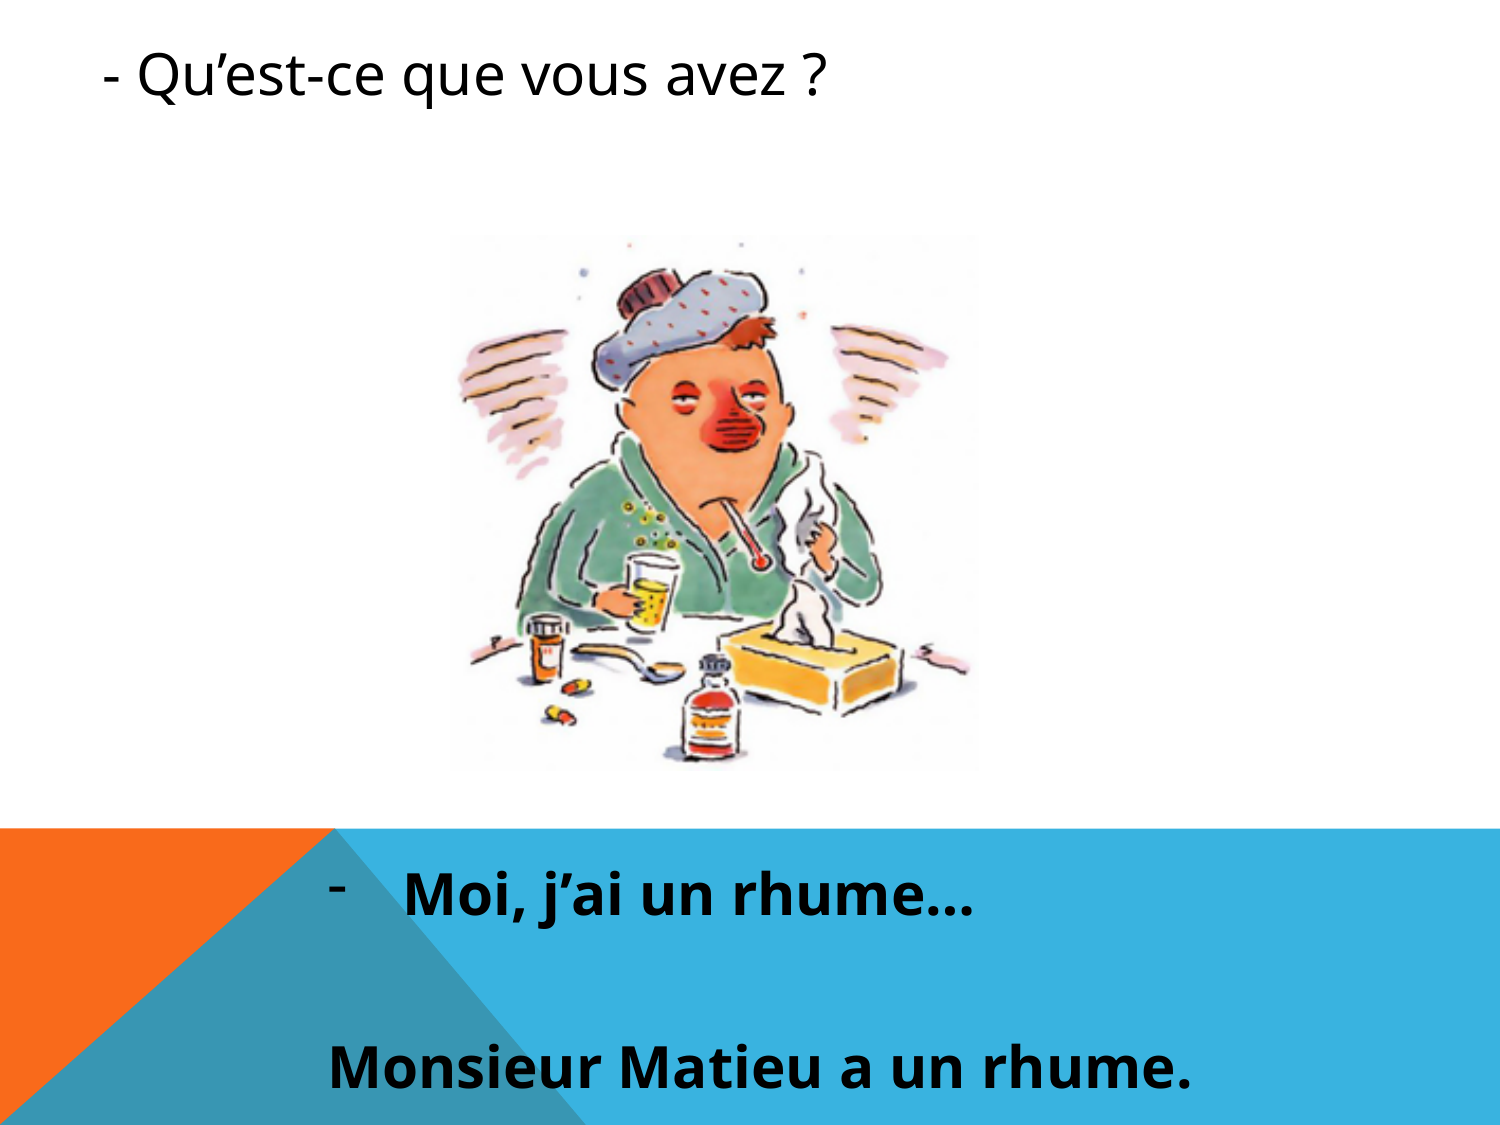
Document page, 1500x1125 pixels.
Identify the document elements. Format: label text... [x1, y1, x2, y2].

list Moi, j’ai un rhume… Monsieur Matieu a un rhume. [312, 849, 1450, 1125]
title - Qu’est-ce que vous avez ? [87, 62, 1322, 153]
picture [449, 235, 979, 771]
